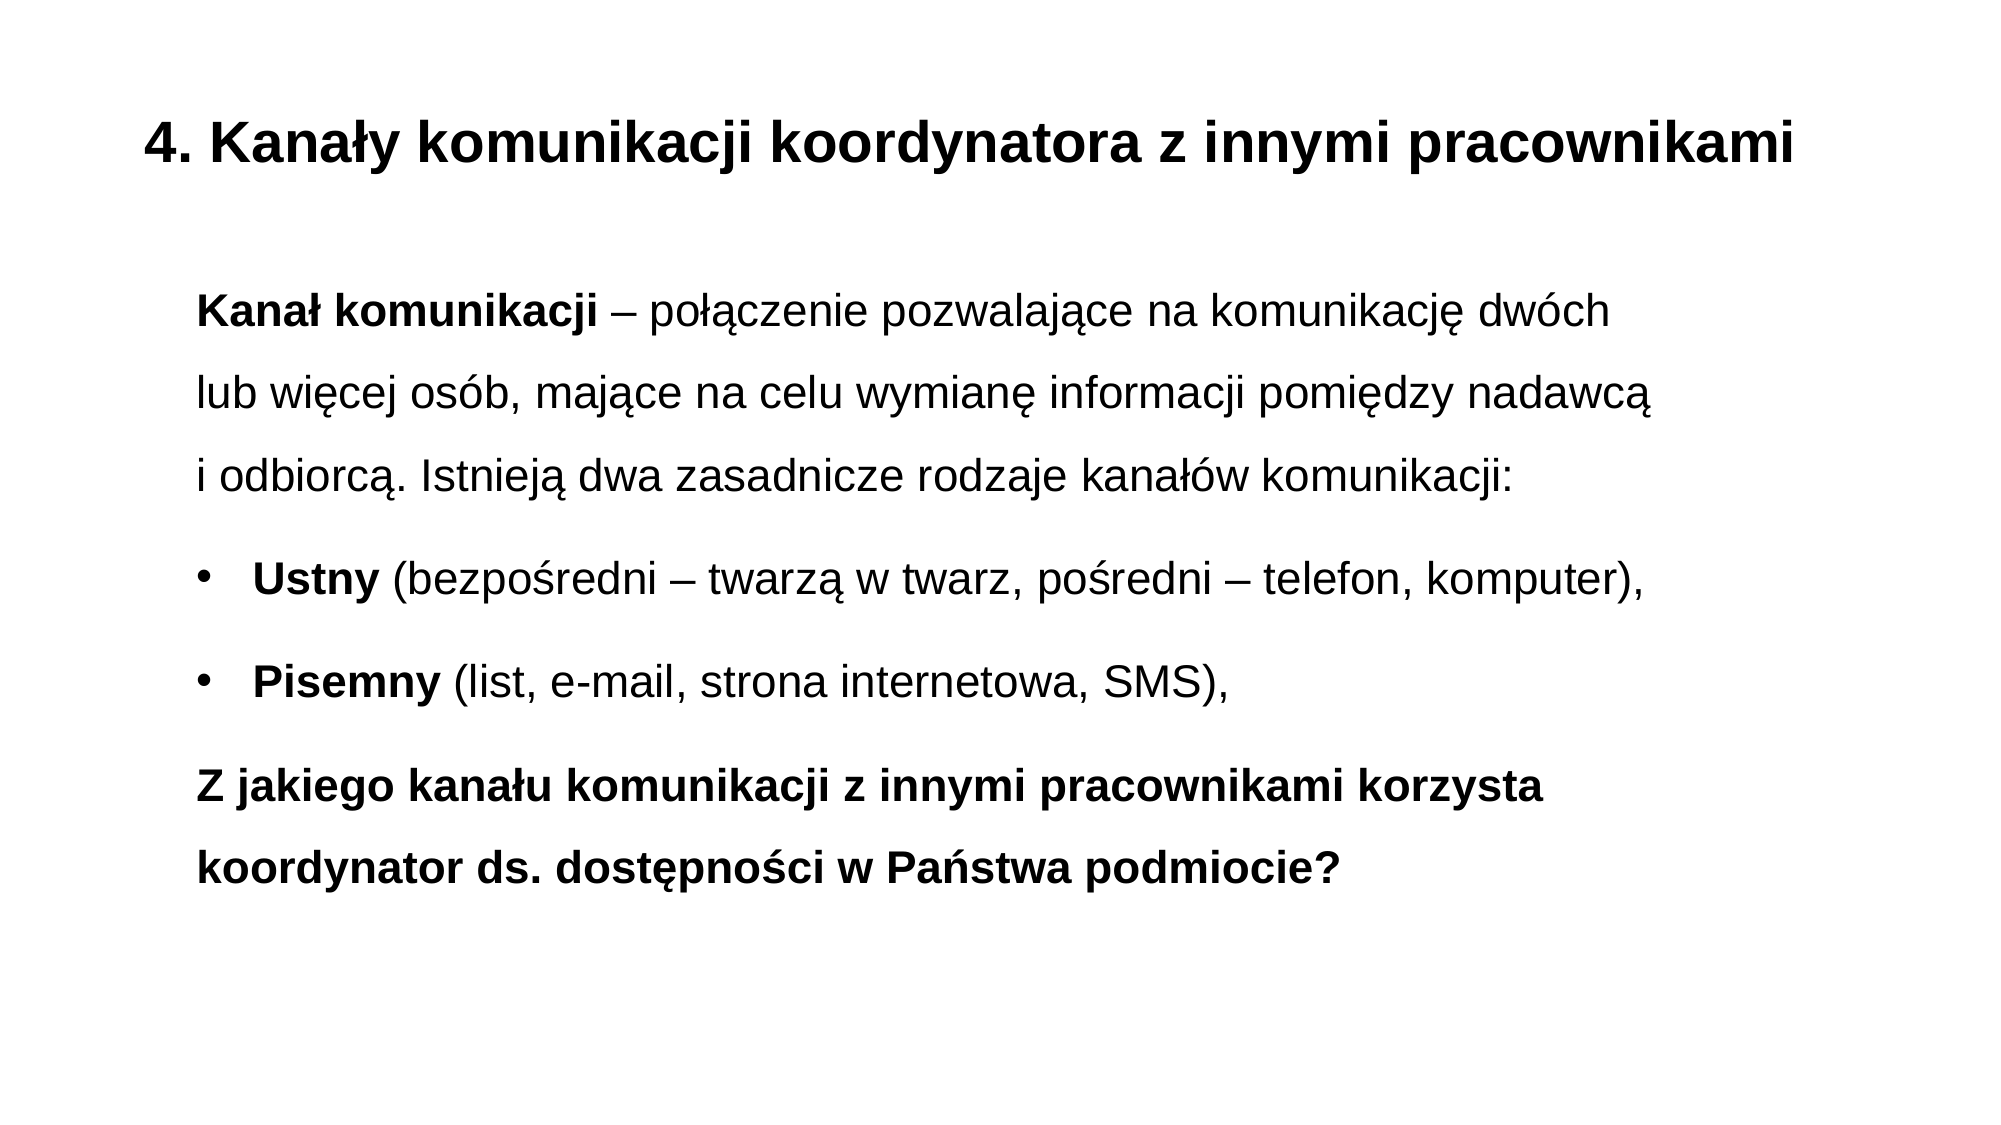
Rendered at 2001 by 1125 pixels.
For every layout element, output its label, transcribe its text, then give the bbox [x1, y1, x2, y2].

subtitle Kanał komunikacji – połączenie pozwalające na komunikację dwóch lub więcej osób, mające na celu wymianę informacji pomiędzy nadawcą i odbiorcą. Istnieją dwa zasadnicze rodzaje kanałów komunikacji: Ustny (bezpośredni – twarzą w twarz, pośredni – telefon, komputer), Pisemny (list, e-mail, strona internetowa, SMS), Z jakiego kanału komunikacji z innymi pracownikami korzysta koordynator ds. dostępności w Państwa podmiocie? [181, 245, 1703, 877]
text_box 4. Kanały komunikacji koordynatora z innymi pracownikami [129, 104, 1850, 183]
